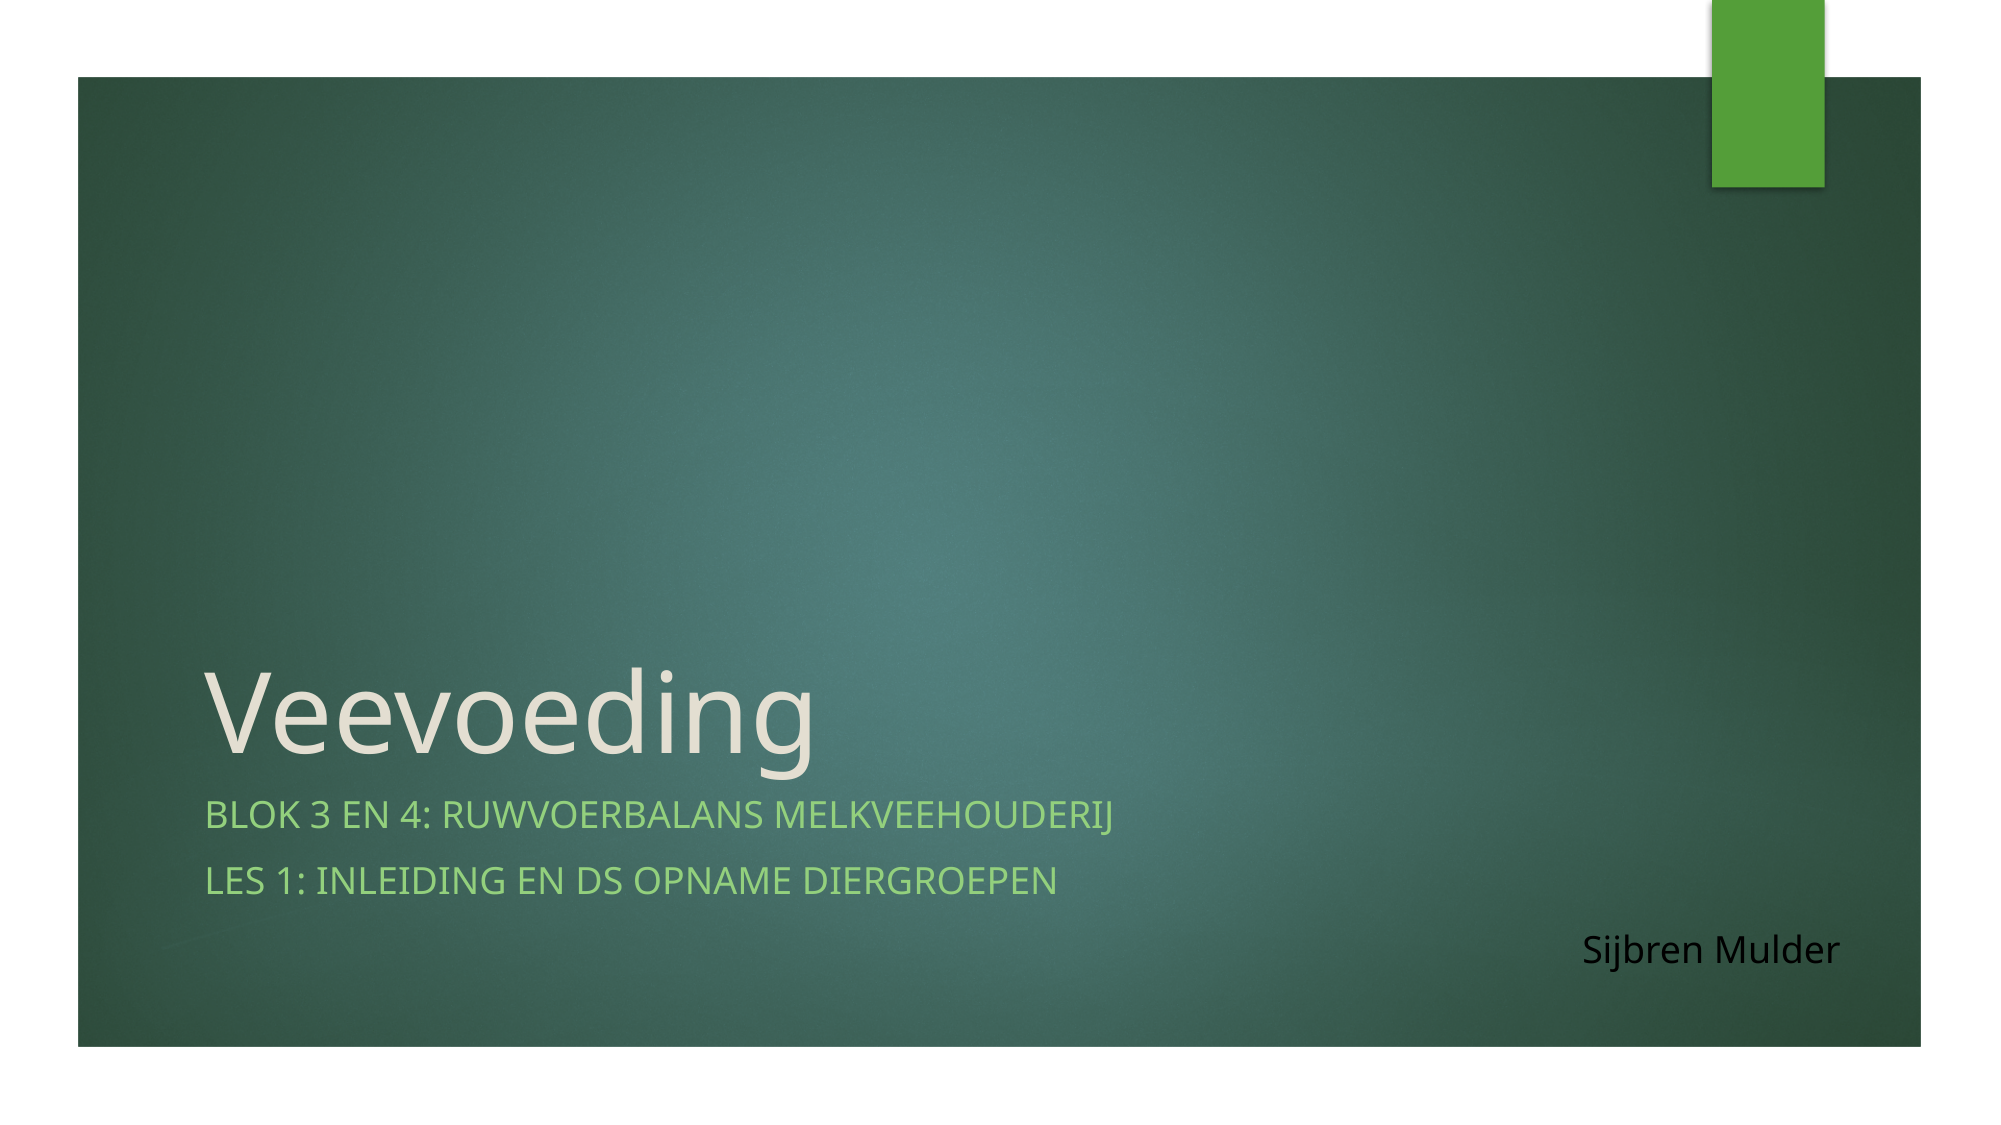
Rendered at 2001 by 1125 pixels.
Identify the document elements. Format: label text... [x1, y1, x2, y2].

title Veevoeding [189, 344, 1638, 783]
text_box Sijbren Mulder [1567, 918, 1856, 979]
subtitle Blok 3 en 4: Ruwvoerbalans melkveehouderij Les 1: Inleiding en ds opname diergroepen [189, 783, 1638, 925]
